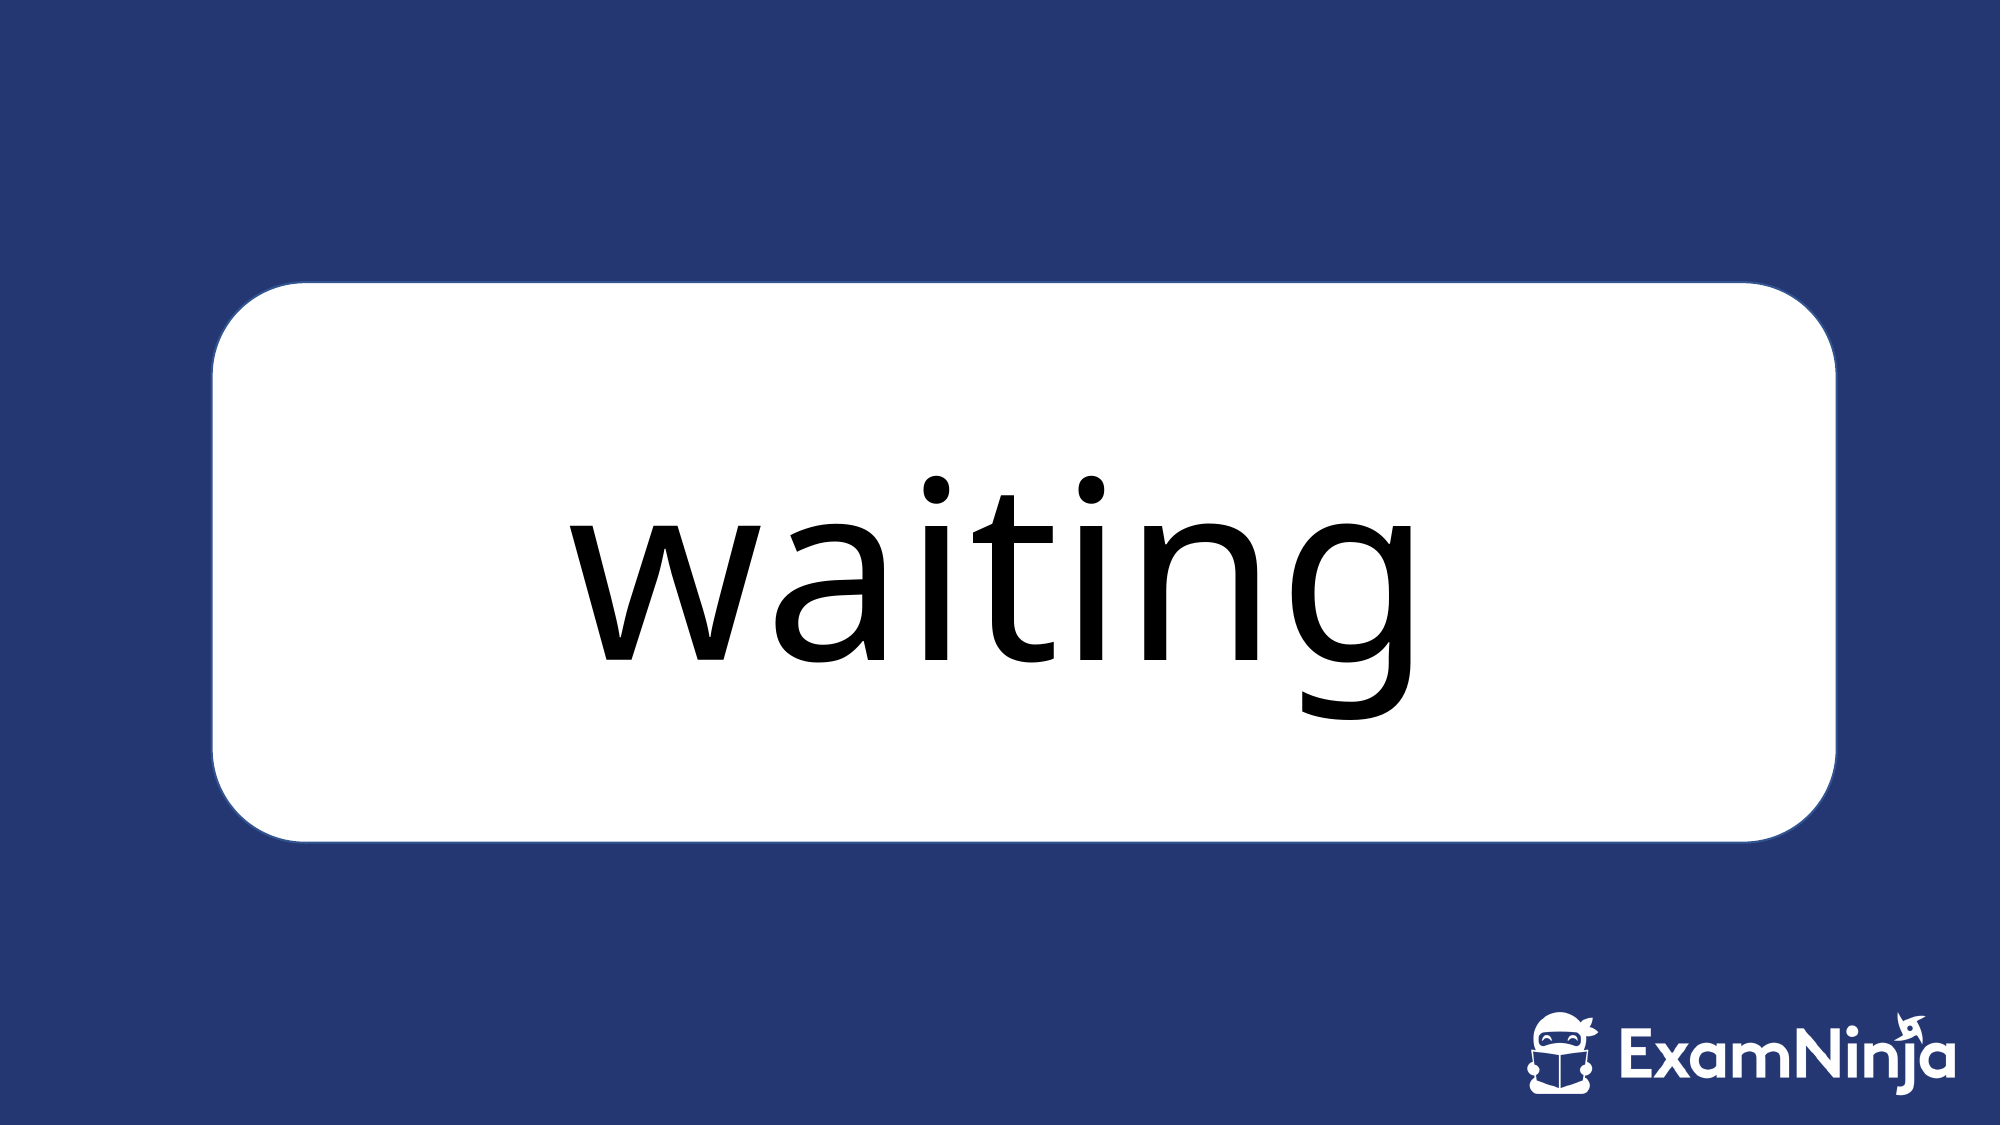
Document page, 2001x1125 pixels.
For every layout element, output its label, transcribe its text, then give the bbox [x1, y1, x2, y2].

picture [1501, 1003, 1979, 1102]
text_box waiting [143, 403, 1857, 719]
text_box [210, 719, 1838, 844]
text_box [210, 281, 1838, 403]
